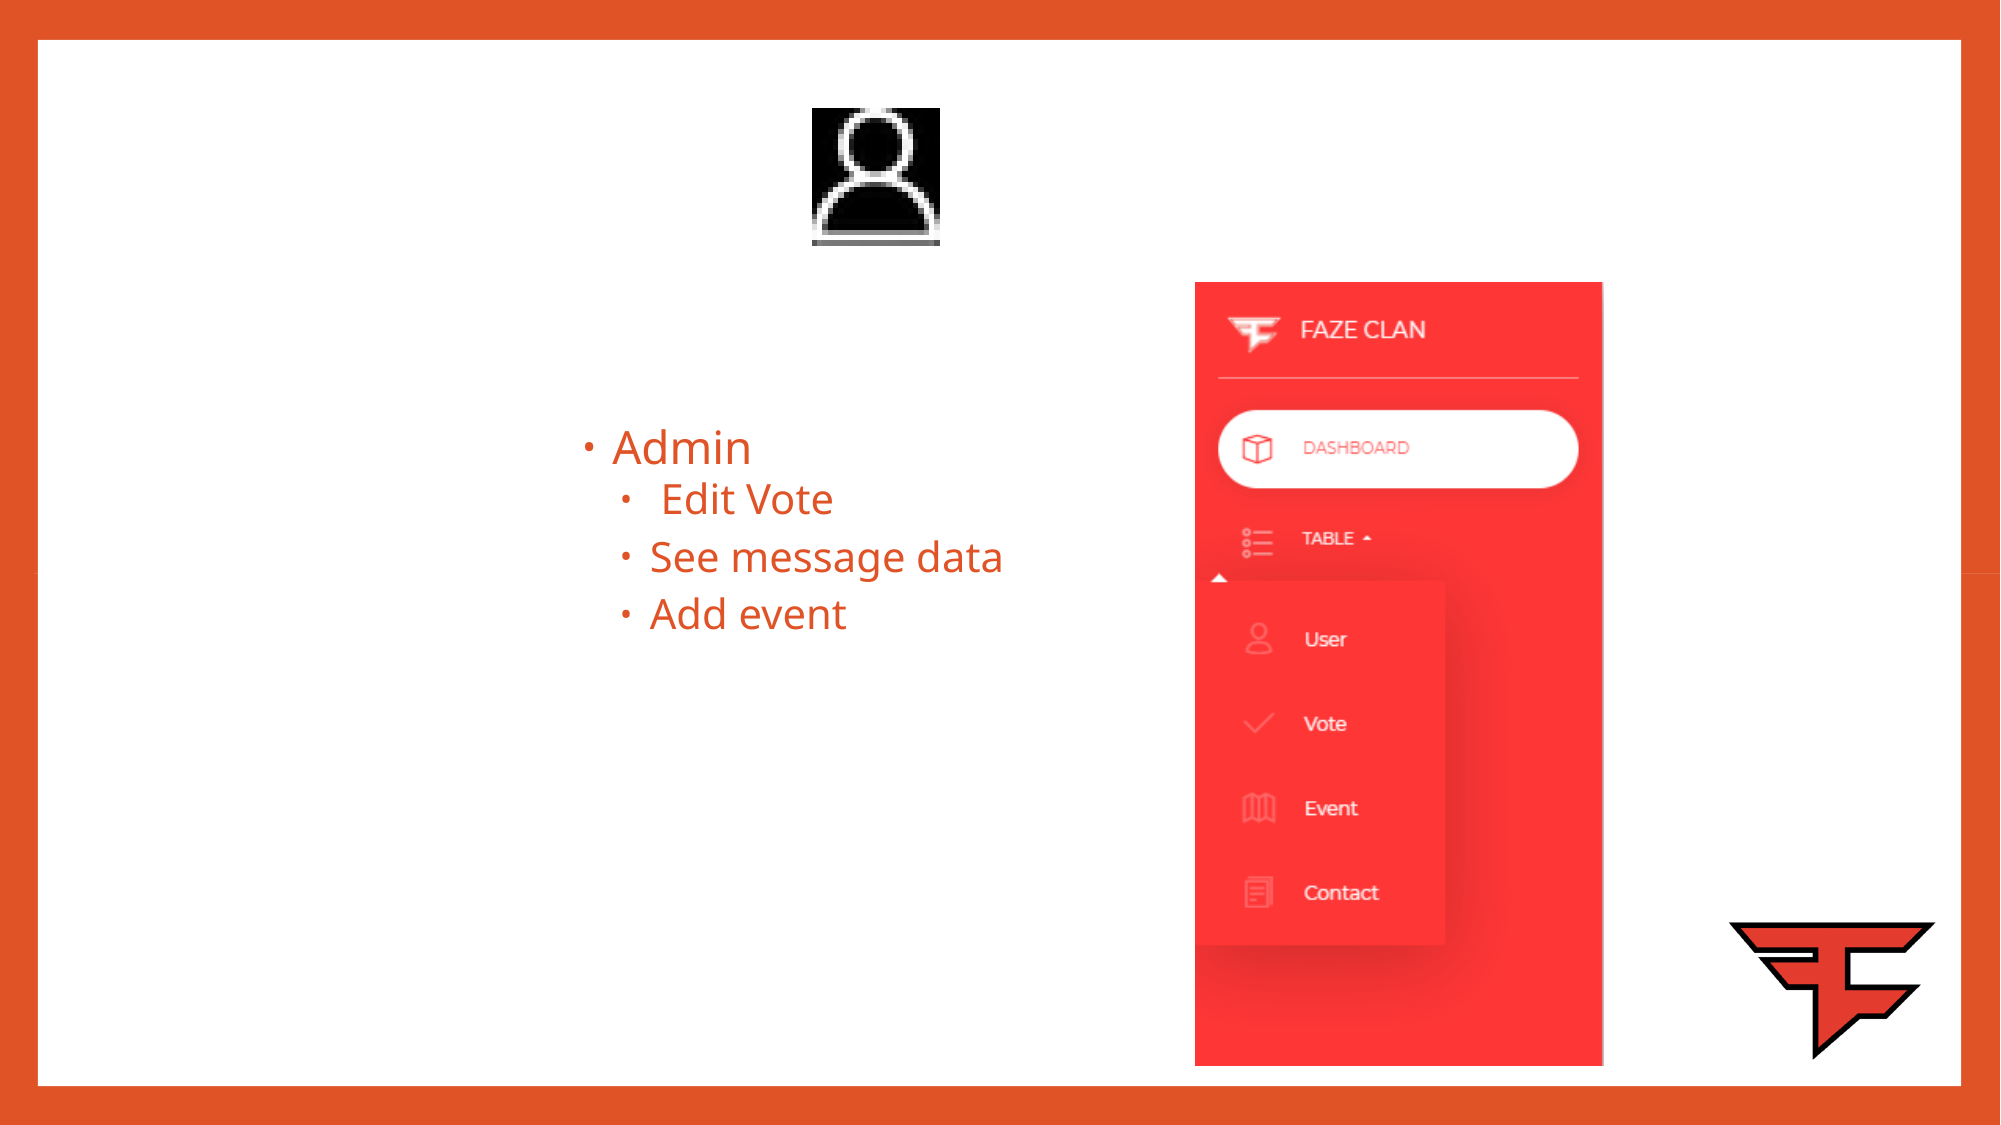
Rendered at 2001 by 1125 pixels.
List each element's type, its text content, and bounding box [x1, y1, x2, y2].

picture [1718, 916, 1946, 1066]
picture [812, 108, 940, 247]
picture [1195, 282, 1604, 1066]
list Admin Edit Vote See message data Add event [559, 417, 1066, 761]
